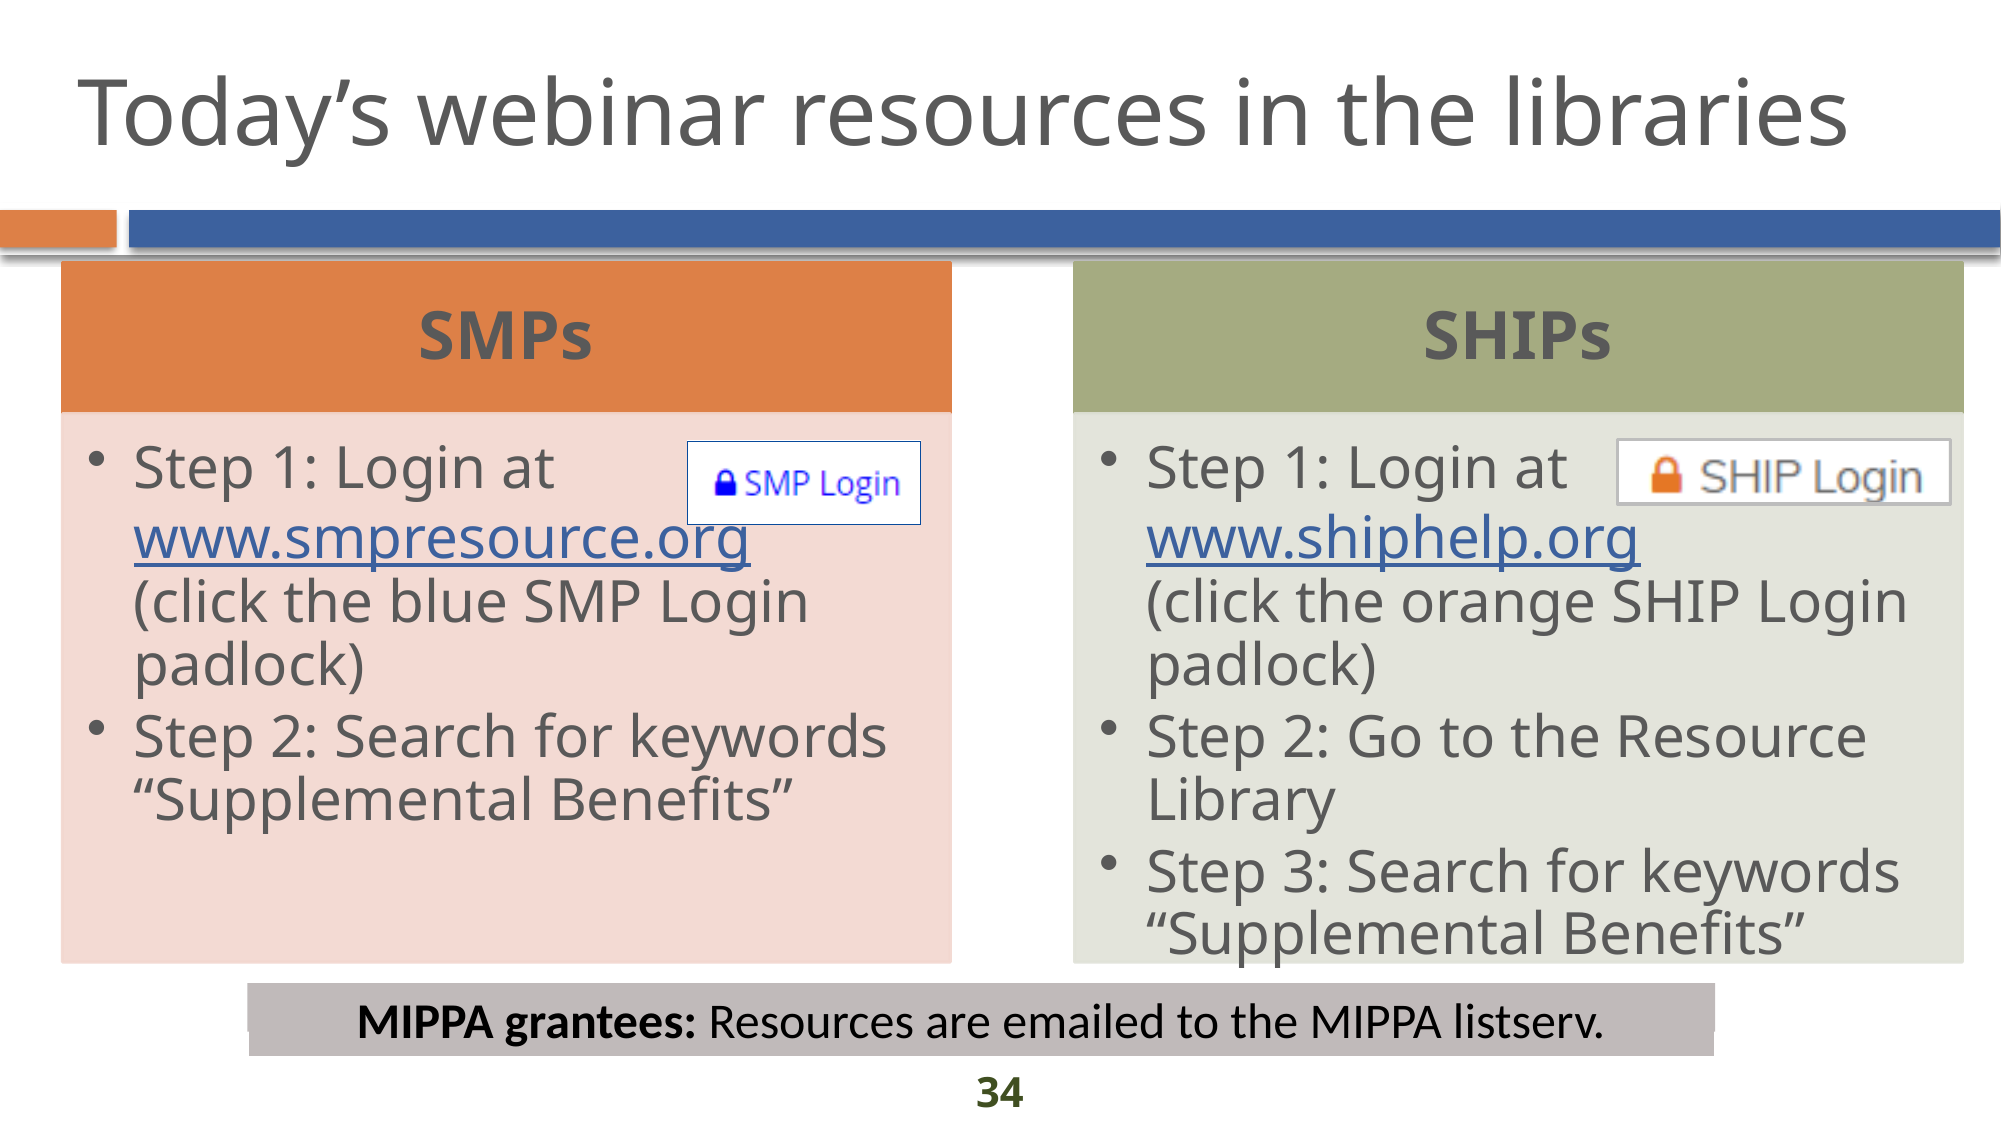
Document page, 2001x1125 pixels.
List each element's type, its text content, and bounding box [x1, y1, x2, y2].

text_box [62, 262, 1963, 963]
picture [1618, 440, 1949, 503]
picture [687, 440, 922, 525]
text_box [246, 982, 1716, 1059]
text_box 34 [934, 1069, 1065, 1125]
title Today’s webinar resources in the libraries [62, 38, 2000, 179]
